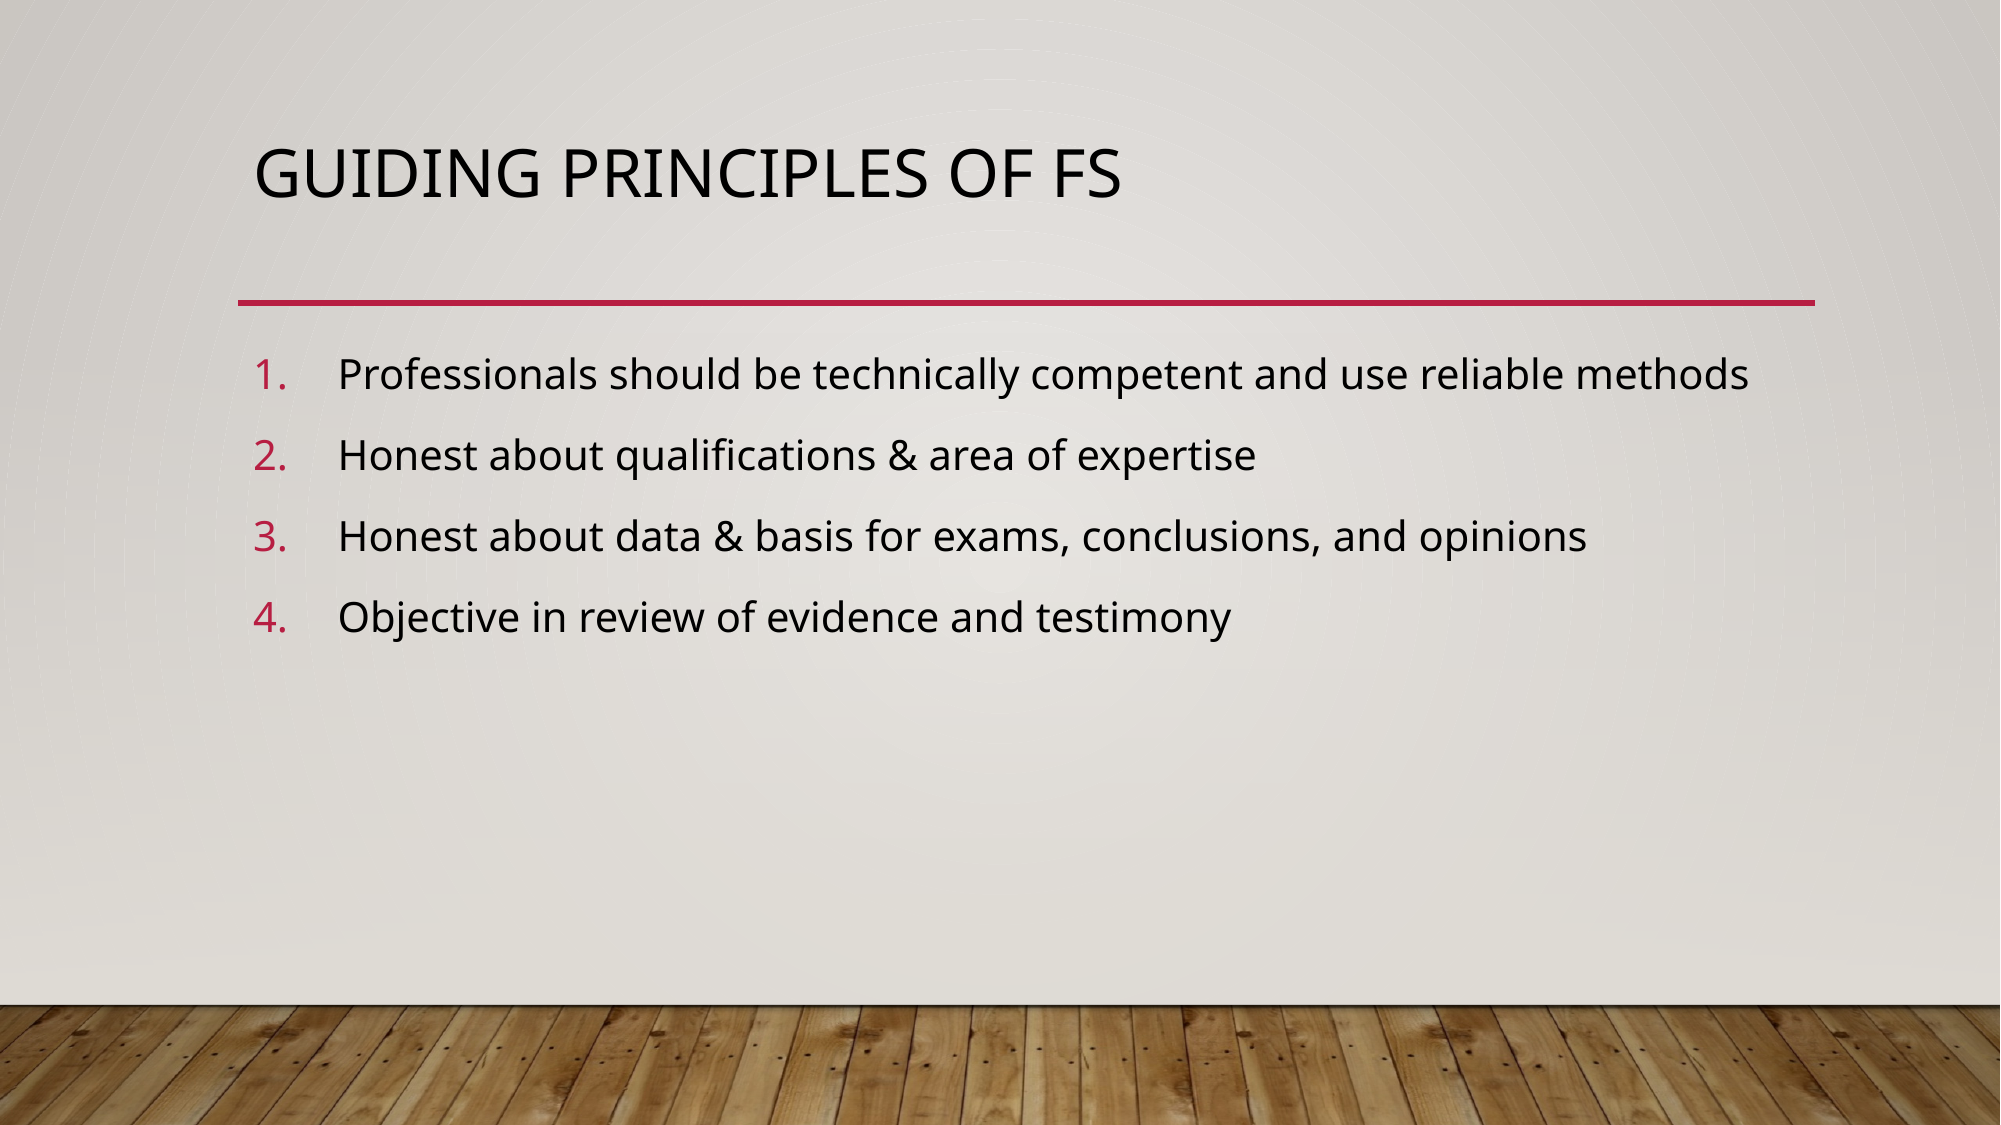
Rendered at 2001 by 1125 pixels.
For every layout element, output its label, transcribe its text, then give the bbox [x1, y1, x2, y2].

list Professionals should be technically competent and use reliable methods Honest about qualifications & area of expertise Honest about data & basis for exams, conclusions, and opinions Objective in review of evidence and testimony [238, 330, 1814, 897]
title Guiding Principles of FS [238, 131, 1814, 305]
picture [0, 1005, 2000, 1125]
